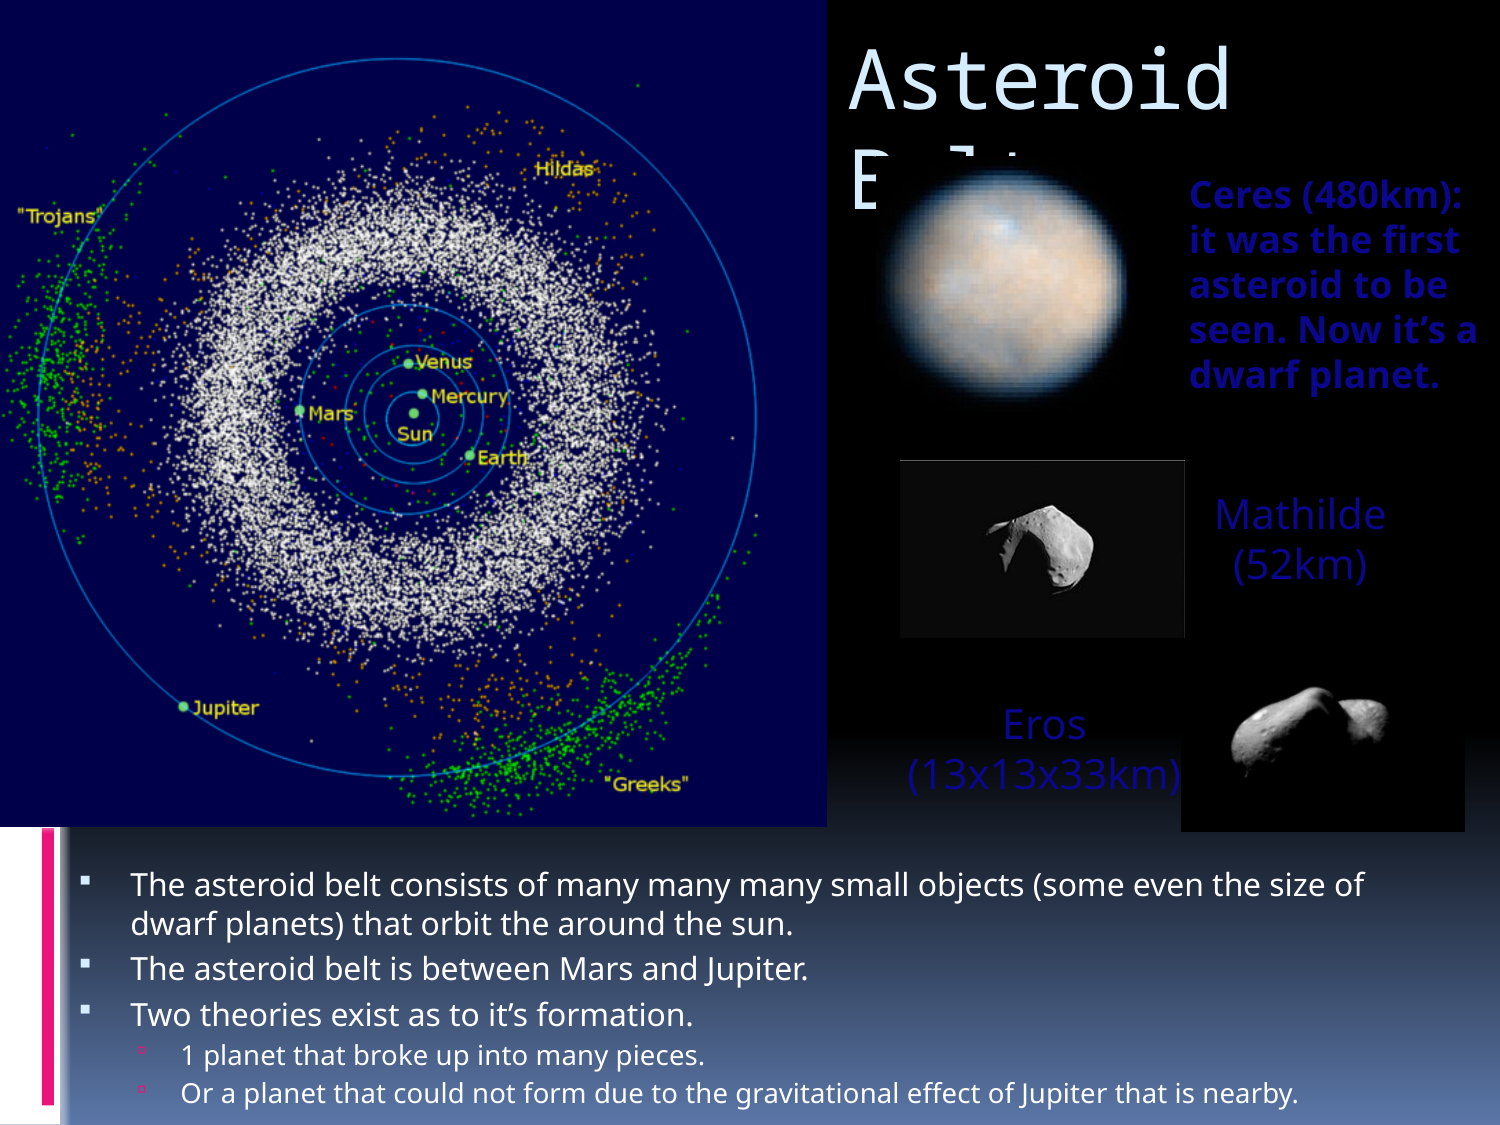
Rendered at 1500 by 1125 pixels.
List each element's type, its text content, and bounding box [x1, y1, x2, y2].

picture [0, 0, 828, 828]
picture [1180, 639, 1466, 833]
list The asteroid belt consists of many many many small objects (some even the size of dwarf planets) that orbit the around the sun. The asteroid belt is between Mars and Jupiter. Two theories exist as to it’s formation. 1 planet that broke up into many pieces. Or a planet that could not form due to the gravitational effect of Jupiter that is nearby. [53, 857, 1418, 1125]
text_box Ceres (480km): it was the first asteroid to be seen. Now it’s a dwarf planet. [1174, 163, 1499, 404]
text_box Eros (13x13x33km) [878, 690, 1171, 805]
text_box Mathilde (52km) [1194, 480, 1416, 596]
picture [876, 155, 1135, 414]
title Asteroid Belt [837, 19, 1480, 170]
picture [899, 460, 1185, 638]
